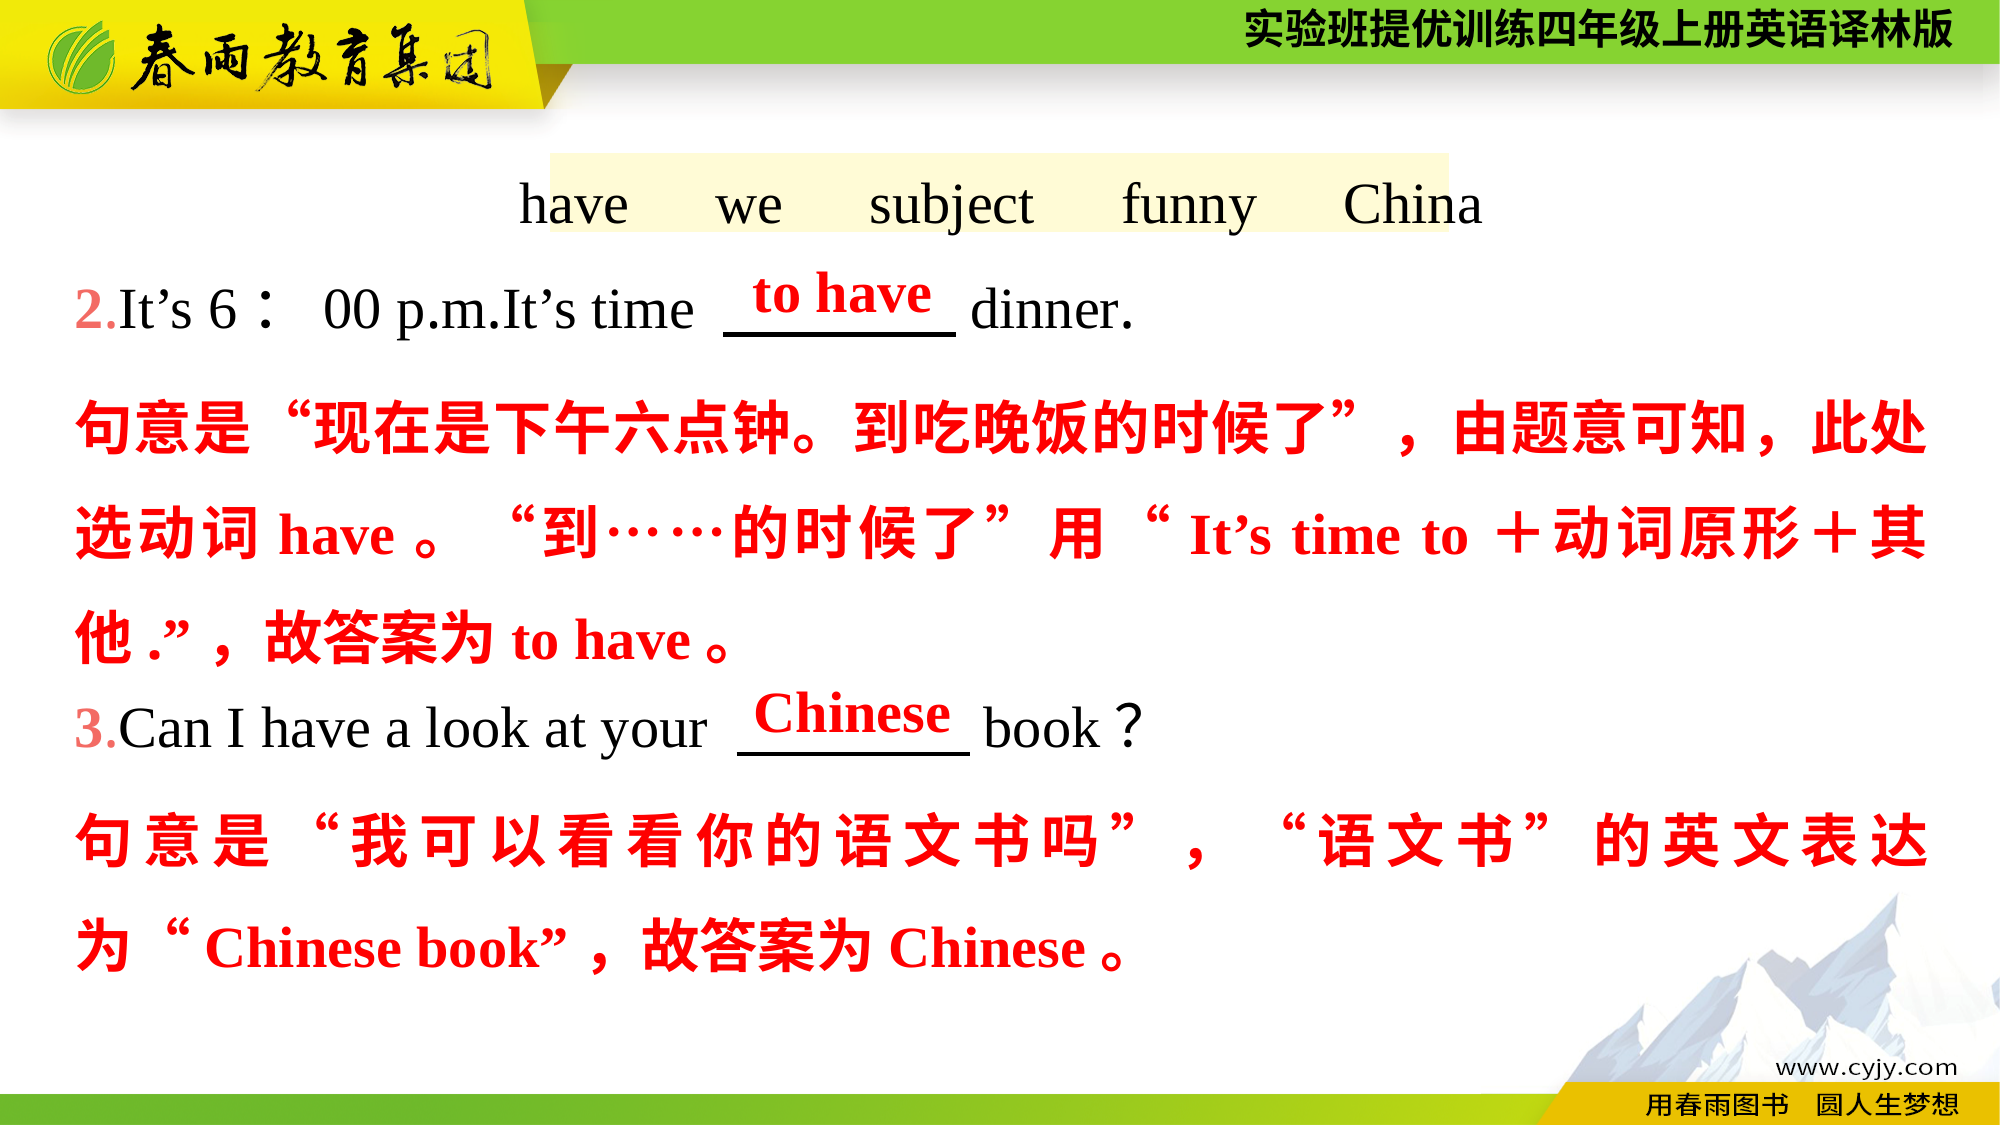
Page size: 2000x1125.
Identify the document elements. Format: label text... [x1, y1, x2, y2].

text_box to have [738, 246, 948, 332]
text_box Chinese [738, 667, 966, 752]
text_box 句意是“我可以看看你的语文书吗”，“语文书”的英文表达为“Chinese book”，故答案为Chinese。 [59, 762, 1944, 987]
picture [0, 0, 2000, 1125]
text_box 句意是“现在是下午六点钟。到吃晚饭的时候了”，由题意可知，此处选动词have。“到……的时候了”用“It’s time to＋动词原形＋其他.”，故答案为to have。 [59, 348, 1944, 679]
list have we subject funny China 2.It’s 6：00 p.m.It’s time dinner. 3.Can I have a look at your book？ [59, 679, 1944, 762]
list have we subject funny China 2.It’s 6：00 p.m.It’s time dinner. 3.Can I have a look at your book？ [59, 122, 1944, 348]
